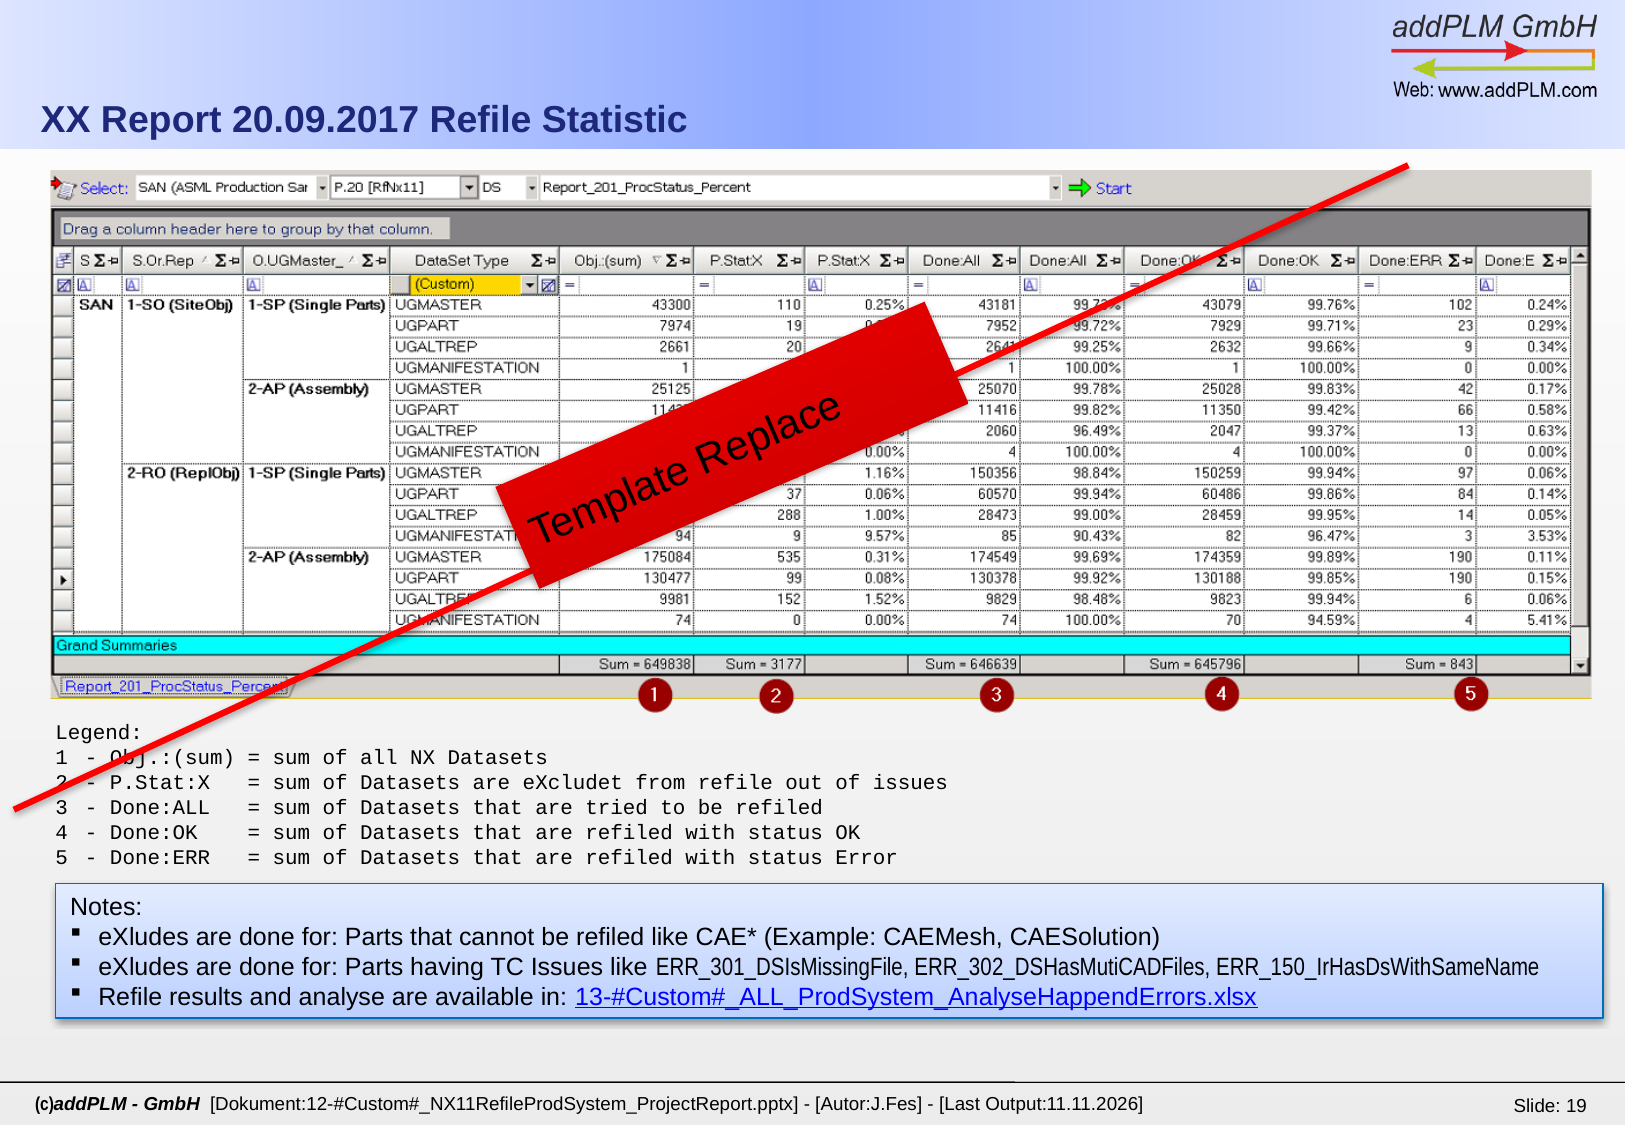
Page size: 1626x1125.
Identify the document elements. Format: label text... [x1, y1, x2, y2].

picture [1409, 169, 1592, 714]
text_box Notes: eXludes are done for: Parts that cannot be refiled like CAE* (Example: CAEMesh, CAESolution) eXludes are done for: Parts having TC Issues like ERR_301_DSIsMissingFile, ERR_302_DSHasMutiCADFiles, ERR_150_IrHasDsWithSameName Refile results and analyse are available in: 13-#Custom#_ALL_ProdSystem_AnalyseHappendErrors.xlsx [55, 883, 1604, 1019]
text_box Legend: - Obj.:(sum) = sum of all NX Datasets - P.Stat:X = sum of Datasets are eXcludet from refile out of issues - Done:ALL = sum of Datasets that are tried to be refiled - Done:OK = sum of Datasets that are refiled with status OK - Done:ERR = sum of Datasets that are refiled with status Error [40, 722, 1582, 876]
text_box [13, 165, 1409, 810]
title XX Report 20.09.2017 Refile Statistic [40, 67, 1582, 141]
picture [1391, 14, 1597, 97]
